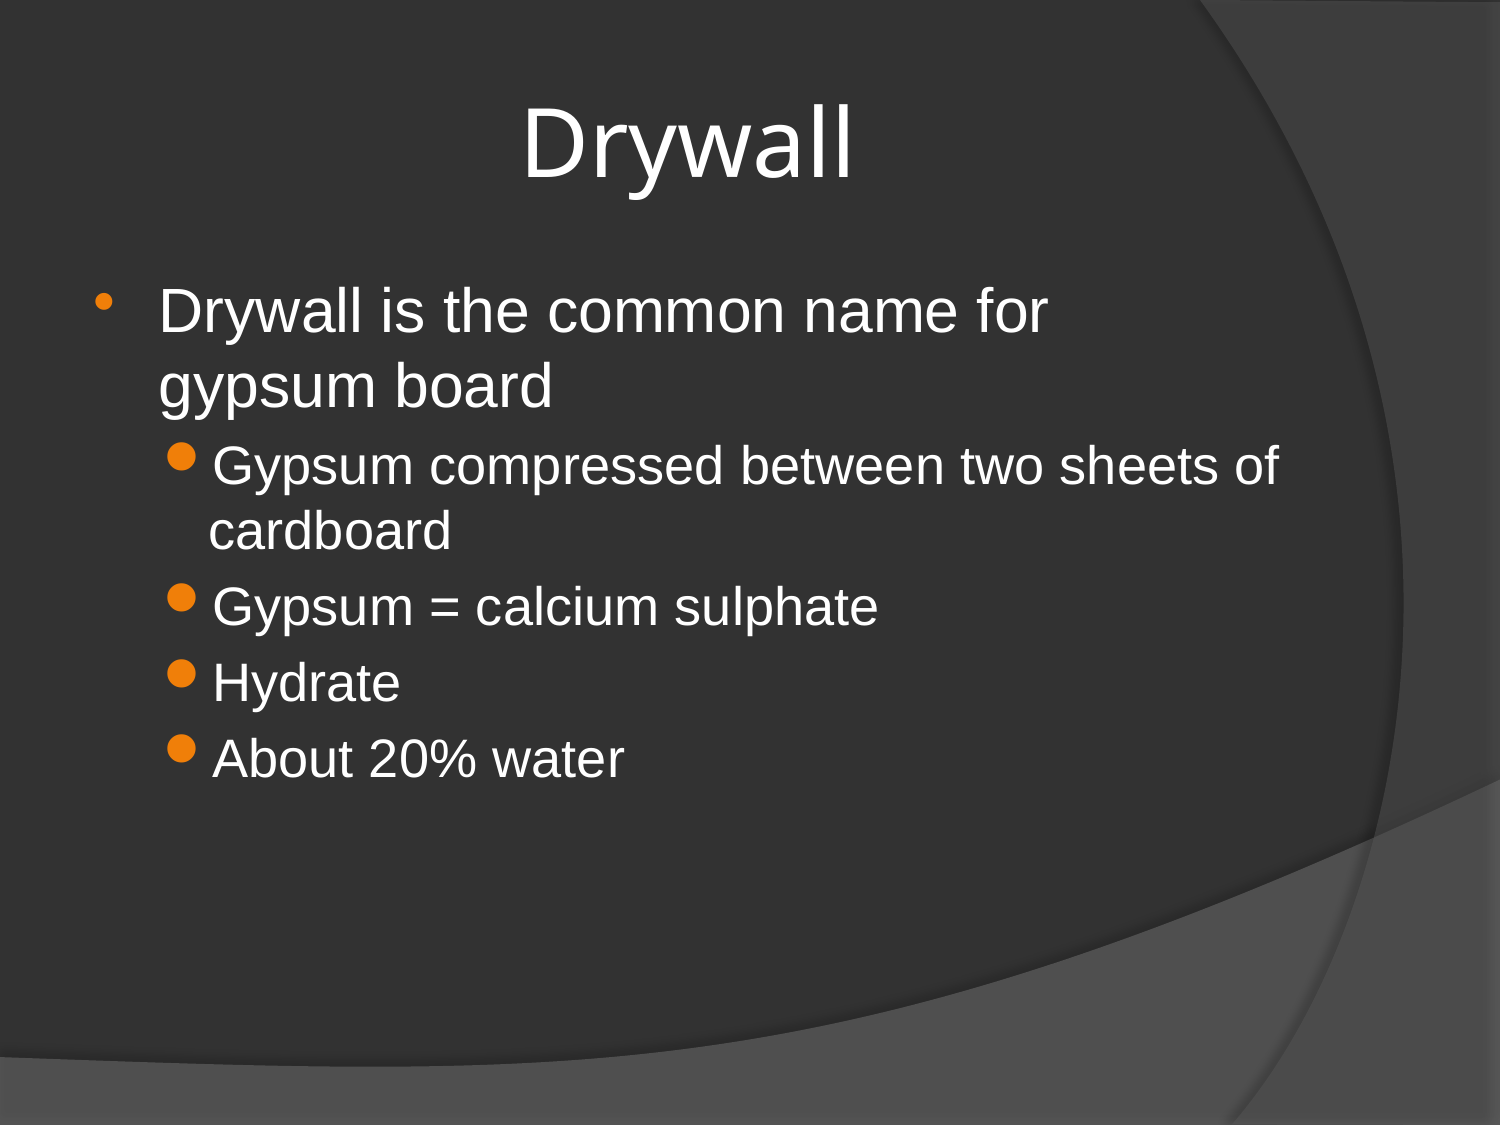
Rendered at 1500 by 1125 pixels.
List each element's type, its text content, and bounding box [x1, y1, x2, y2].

title Drywall [75, 45, 1300, 233]
list Drywall is the common name for gypsum board Gypsum compressed between two sheets of cardboard Gypsum = calcium sulphate Hydrate About 20% water [75, 262, 1300, 1005]
